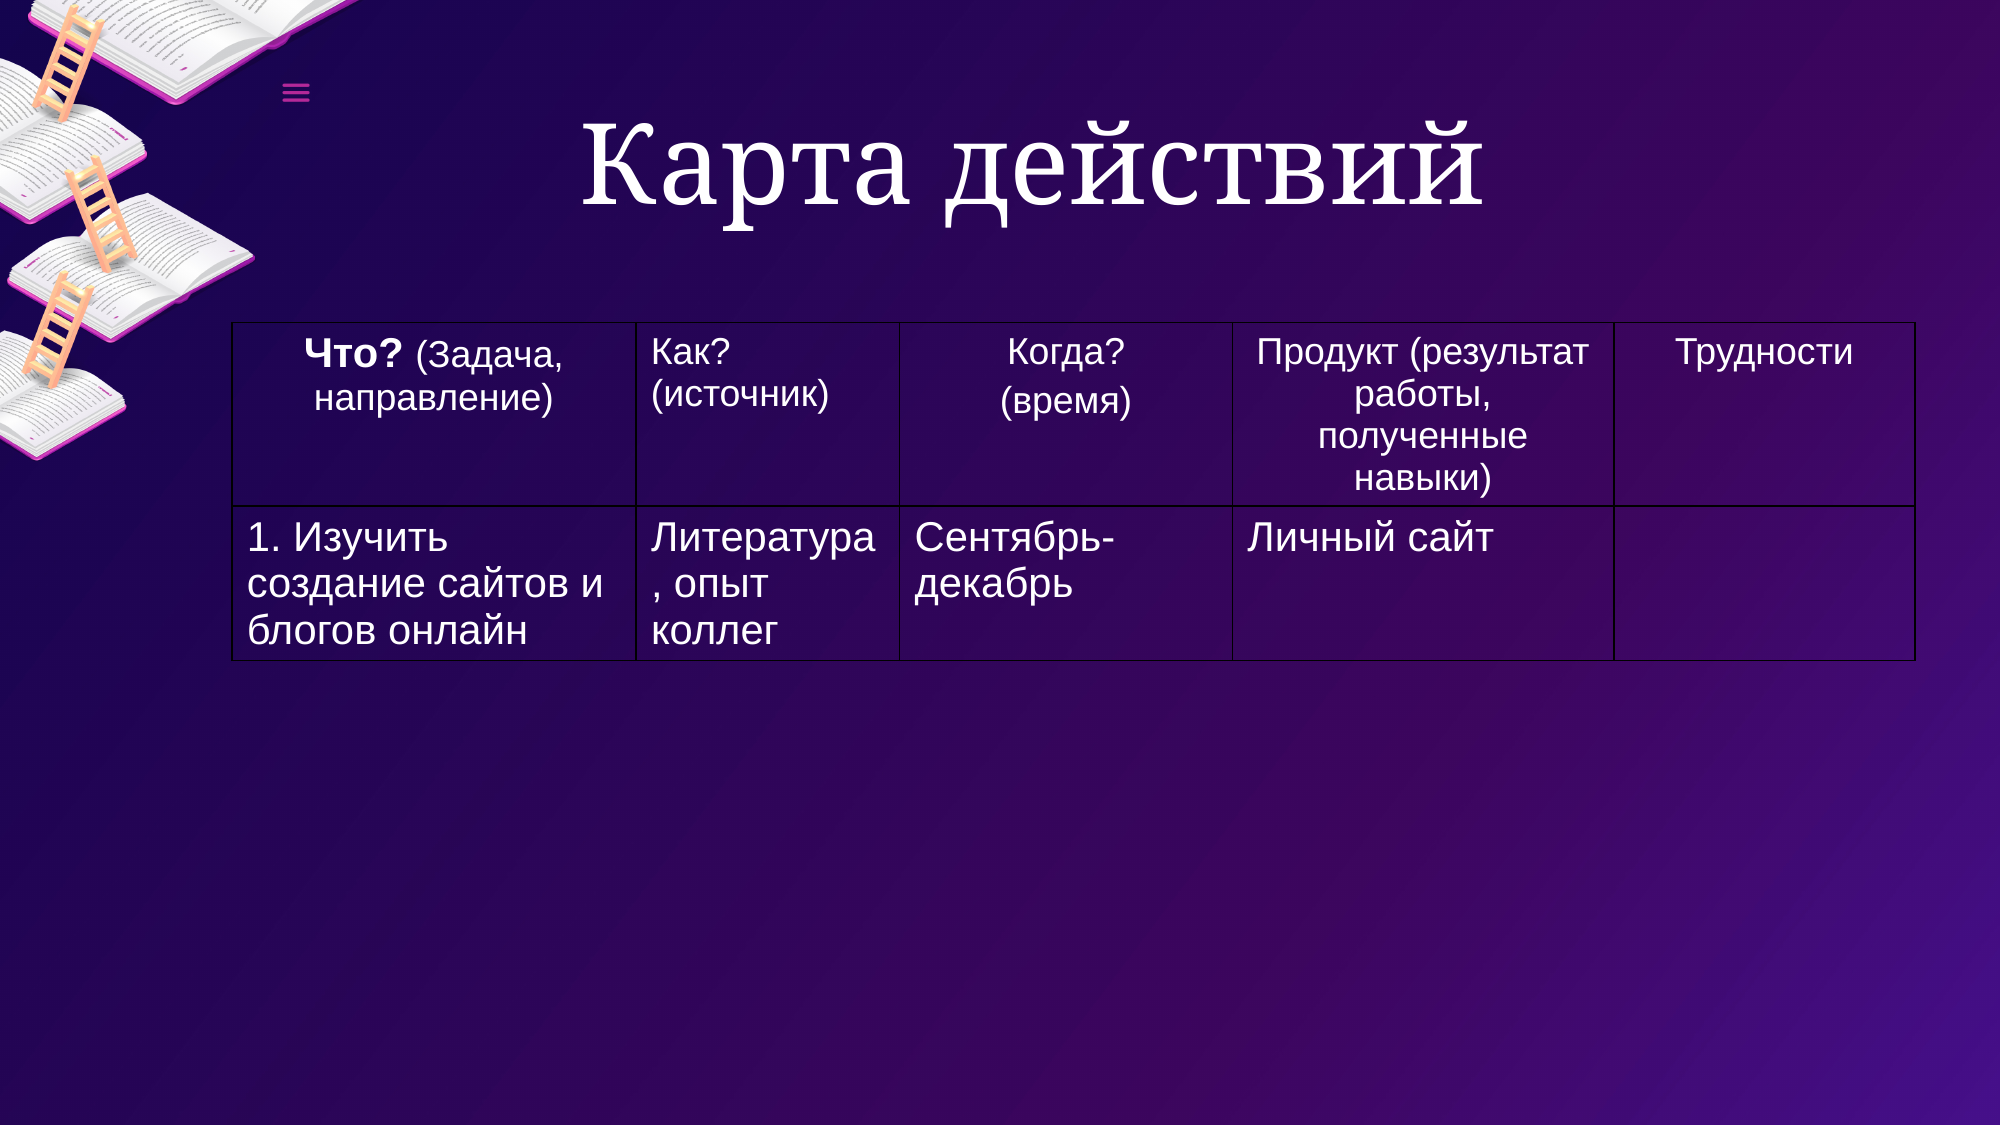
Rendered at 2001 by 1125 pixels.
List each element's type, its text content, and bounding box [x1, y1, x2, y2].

table_cell Личный сайт [1233, 507, 1613, 660]
table_cell [1615, 507, 1914, 660]
title Карта действий [231, 59, 1834, 278]
table_cell 1. Изучить создание сайтов и блогов онлайн [233, 507, 635, 660]
table_header Что? (Задача, направление) [233, 323, 635, 505]
table_cell Сентябрь-декабрь [900, 507, 1232, 660]
table_cell Литература, опыт коллег [637, 507, 899, 660]
table_header Трудности [1615, 323, 1914, 505]
table_header Продукт (результат работы, полученные навыки) [1233, 323, 1613, 505]
table_header Как? (источник) [637, 323, 899, 505]
picture [0, 0, 2000, 1125]
table_header Когда? (время) [900, 323, 1232, 505]
